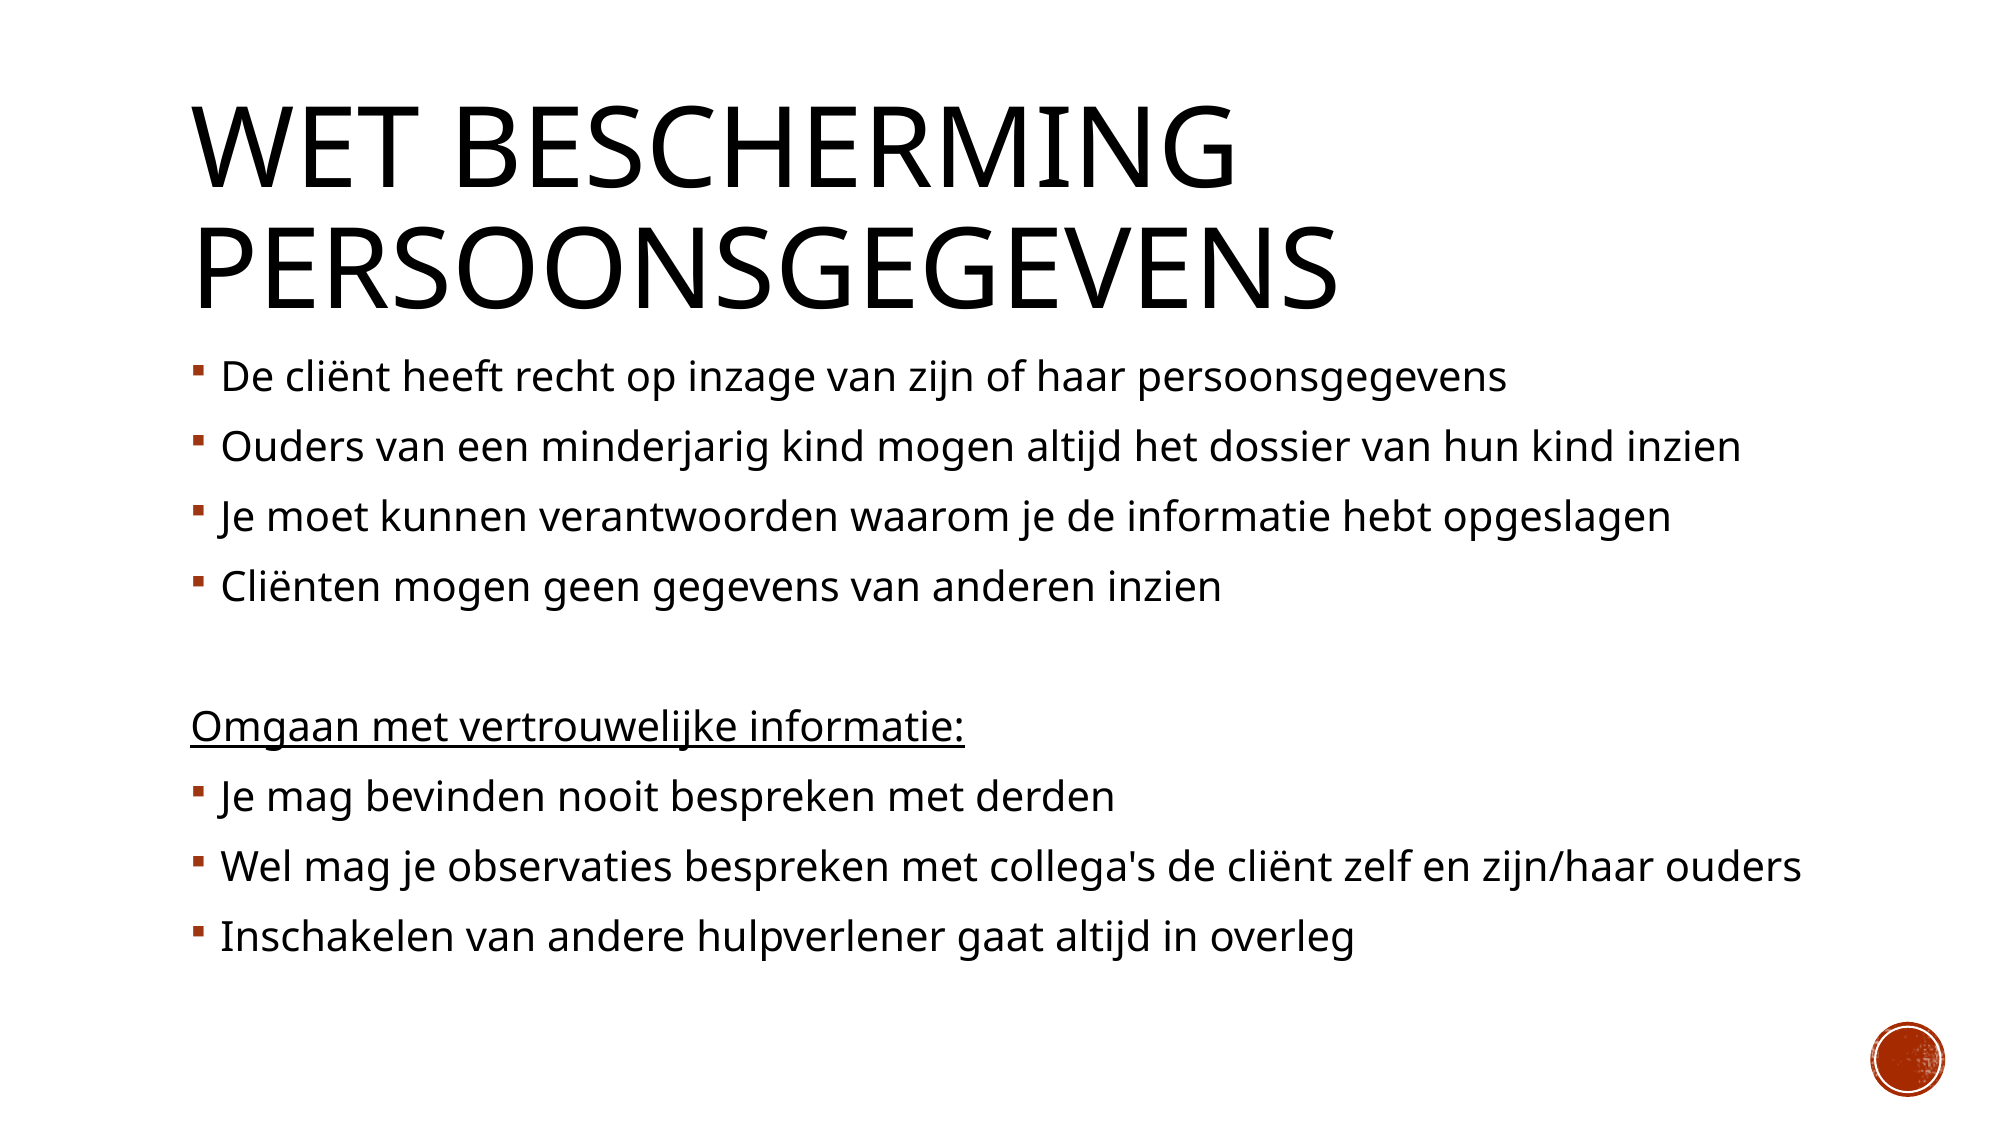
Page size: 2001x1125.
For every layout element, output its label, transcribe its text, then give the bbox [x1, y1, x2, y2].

title Wet bescherming persoonsgegevens [175, 79, 1826, 344]
list De cliënt heeft recht op inzage van zijn of haar persoonsgegevens Ouders van een minderjarig kind mogen altijd het dossier van hun kind inzien Je moet kunnen verantwoorden waarom je de informatie hebt opgeslagen Cliënten mogen geen gegevens van anderen inzien Omgaan met vertrouwelijke informatie: Je mag bevinden nooit bespreken met derden Wel mag je observaties bespreken met collega's de cliënt zelf en zijn/haar ouders Inschakelen van andere hulpverlener gaat altijd in overleg [175, 348, 1826, 1013]
